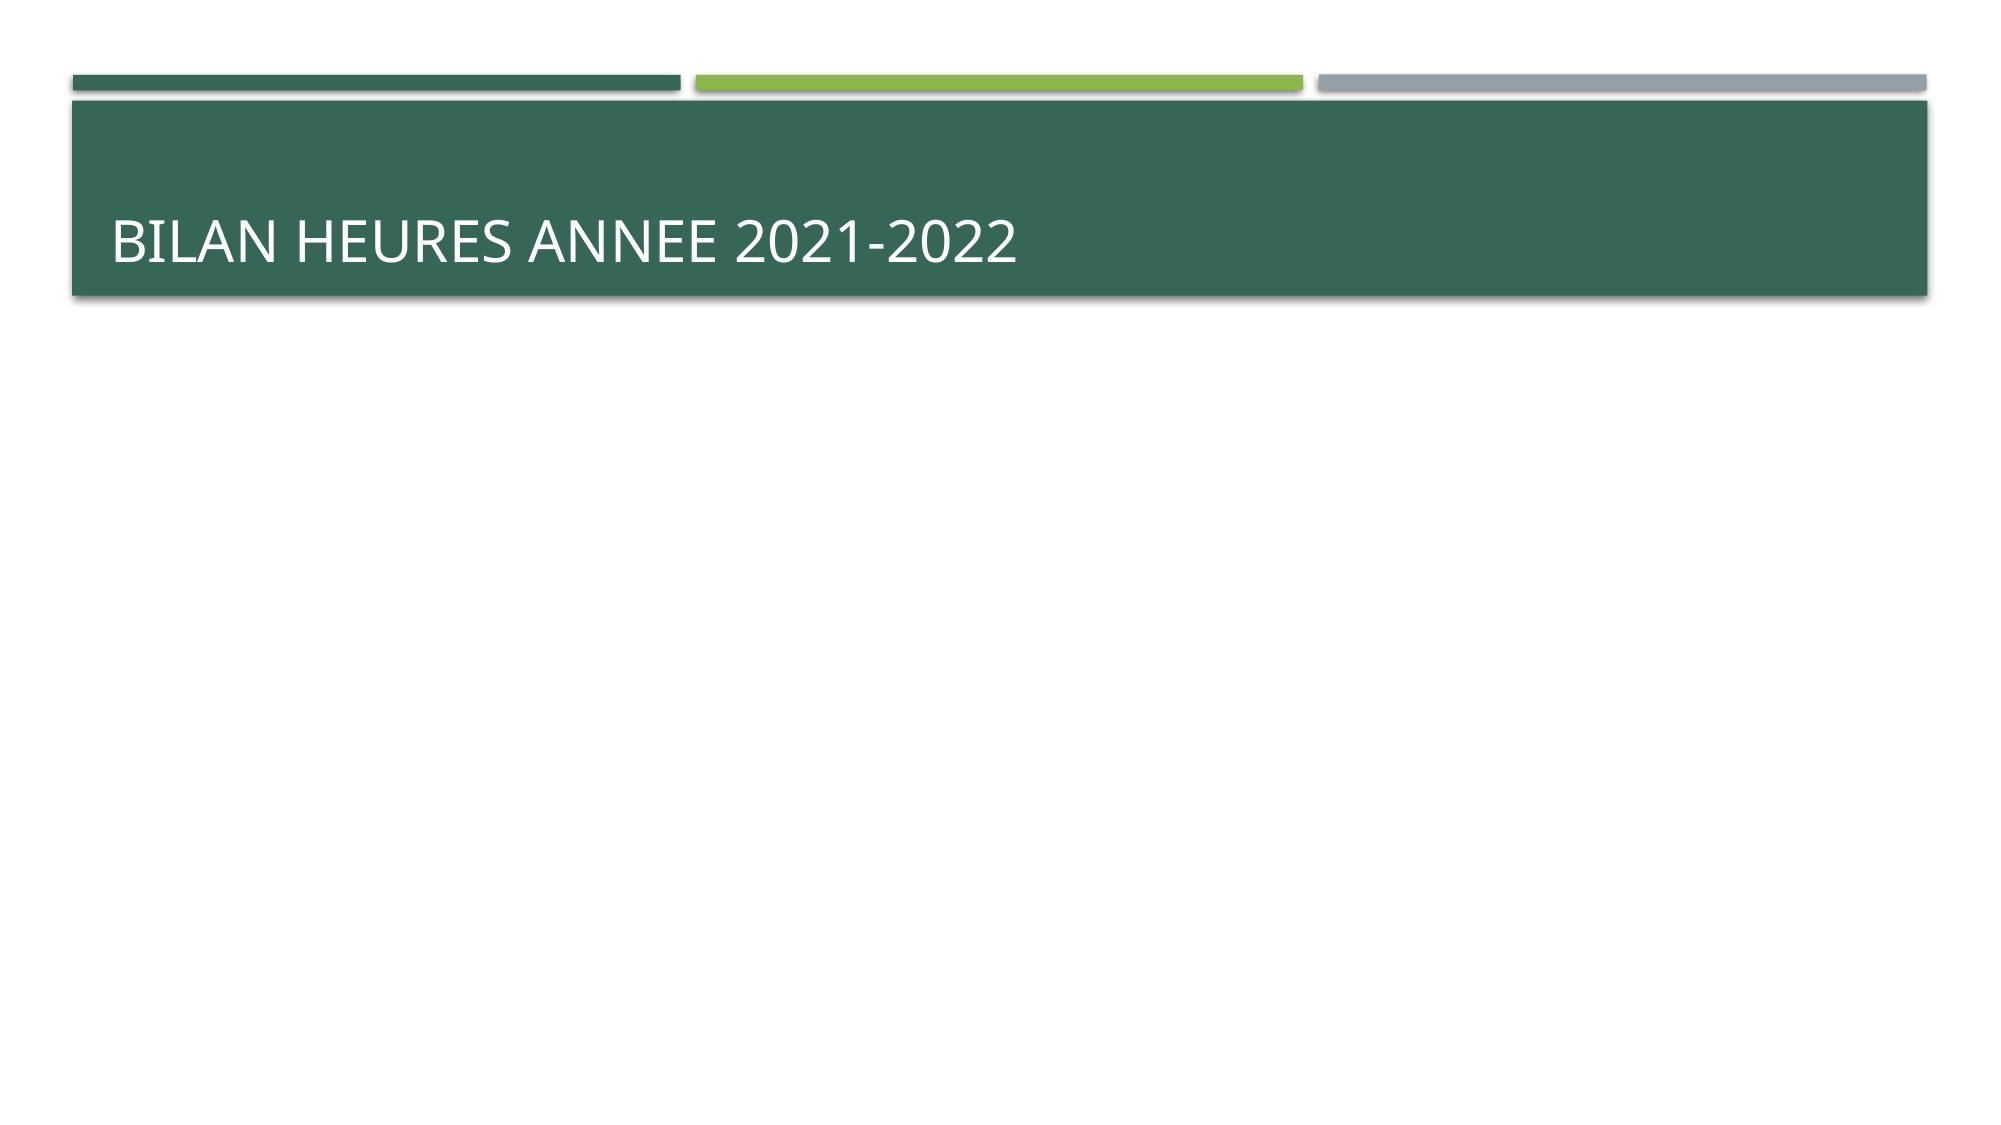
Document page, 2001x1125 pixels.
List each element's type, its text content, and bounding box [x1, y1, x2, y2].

text_box BILAN HEURES ANNEE 2021-2022 [95, 115, 1905, 282]
